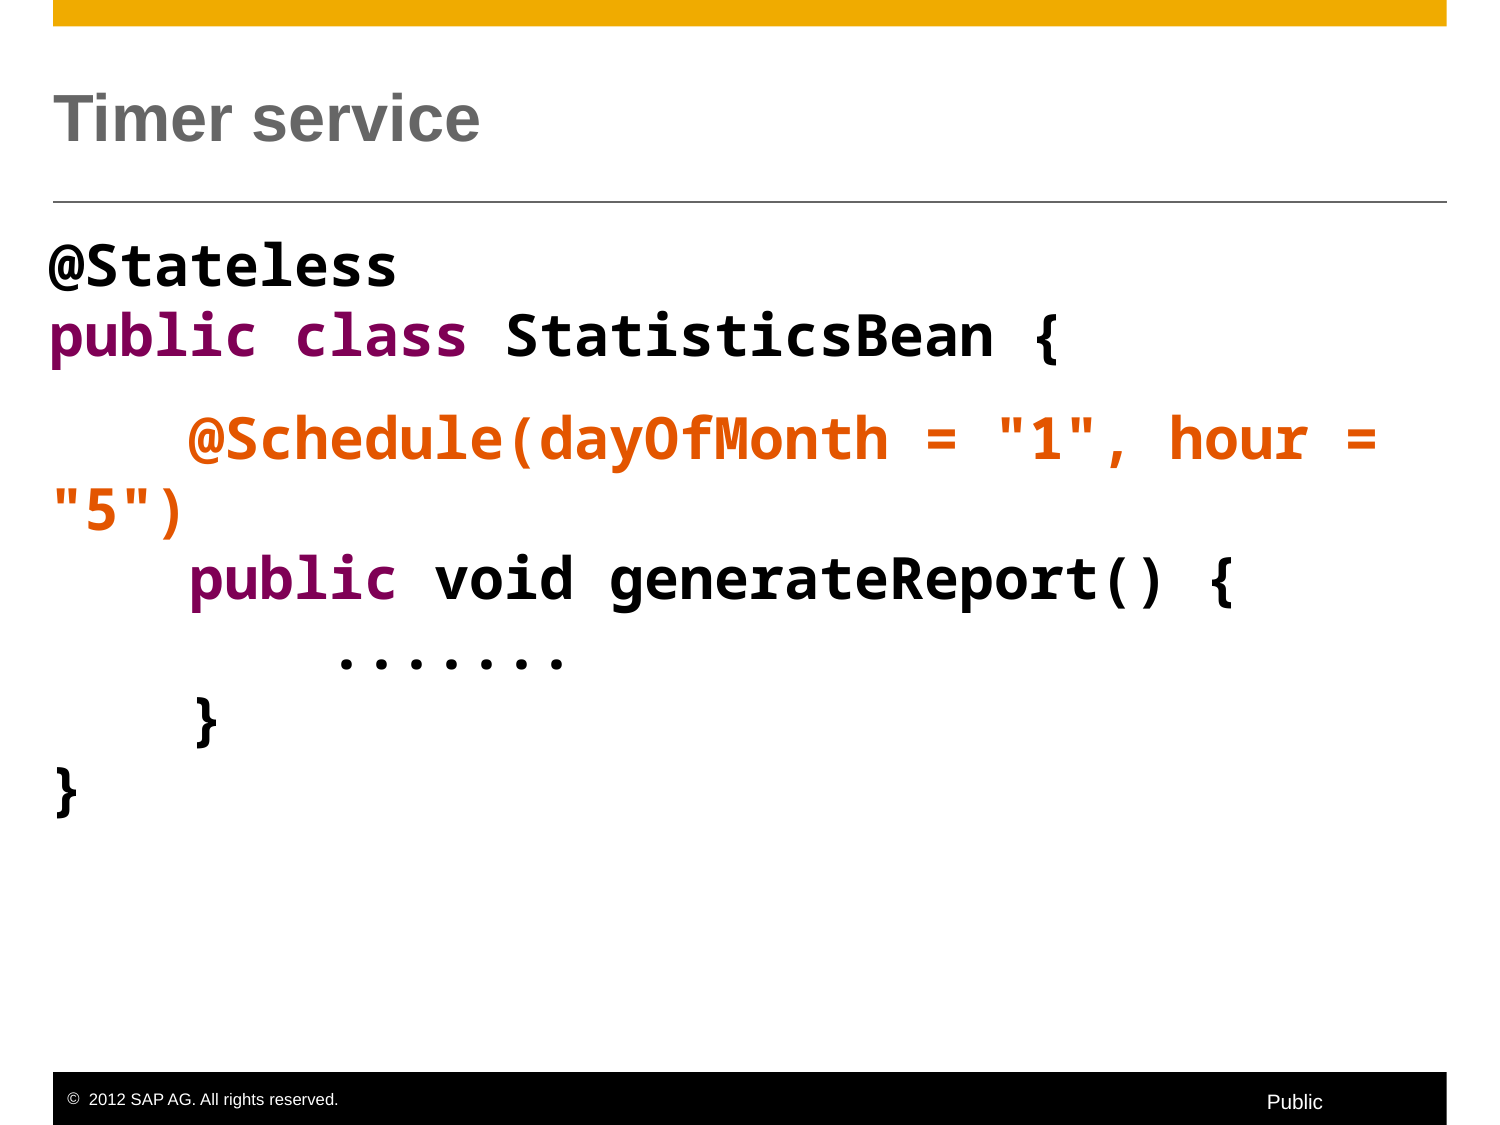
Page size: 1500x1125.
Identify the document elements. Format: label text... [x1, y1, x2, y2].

list @Stateless public class StatisticsBean { @Schedule(dayOfMonth = "1", hour = "5") public void generateReport() { ....... } } [49, 227, 1443, 950]
title Timer service [53, 53, 1447, 178]
